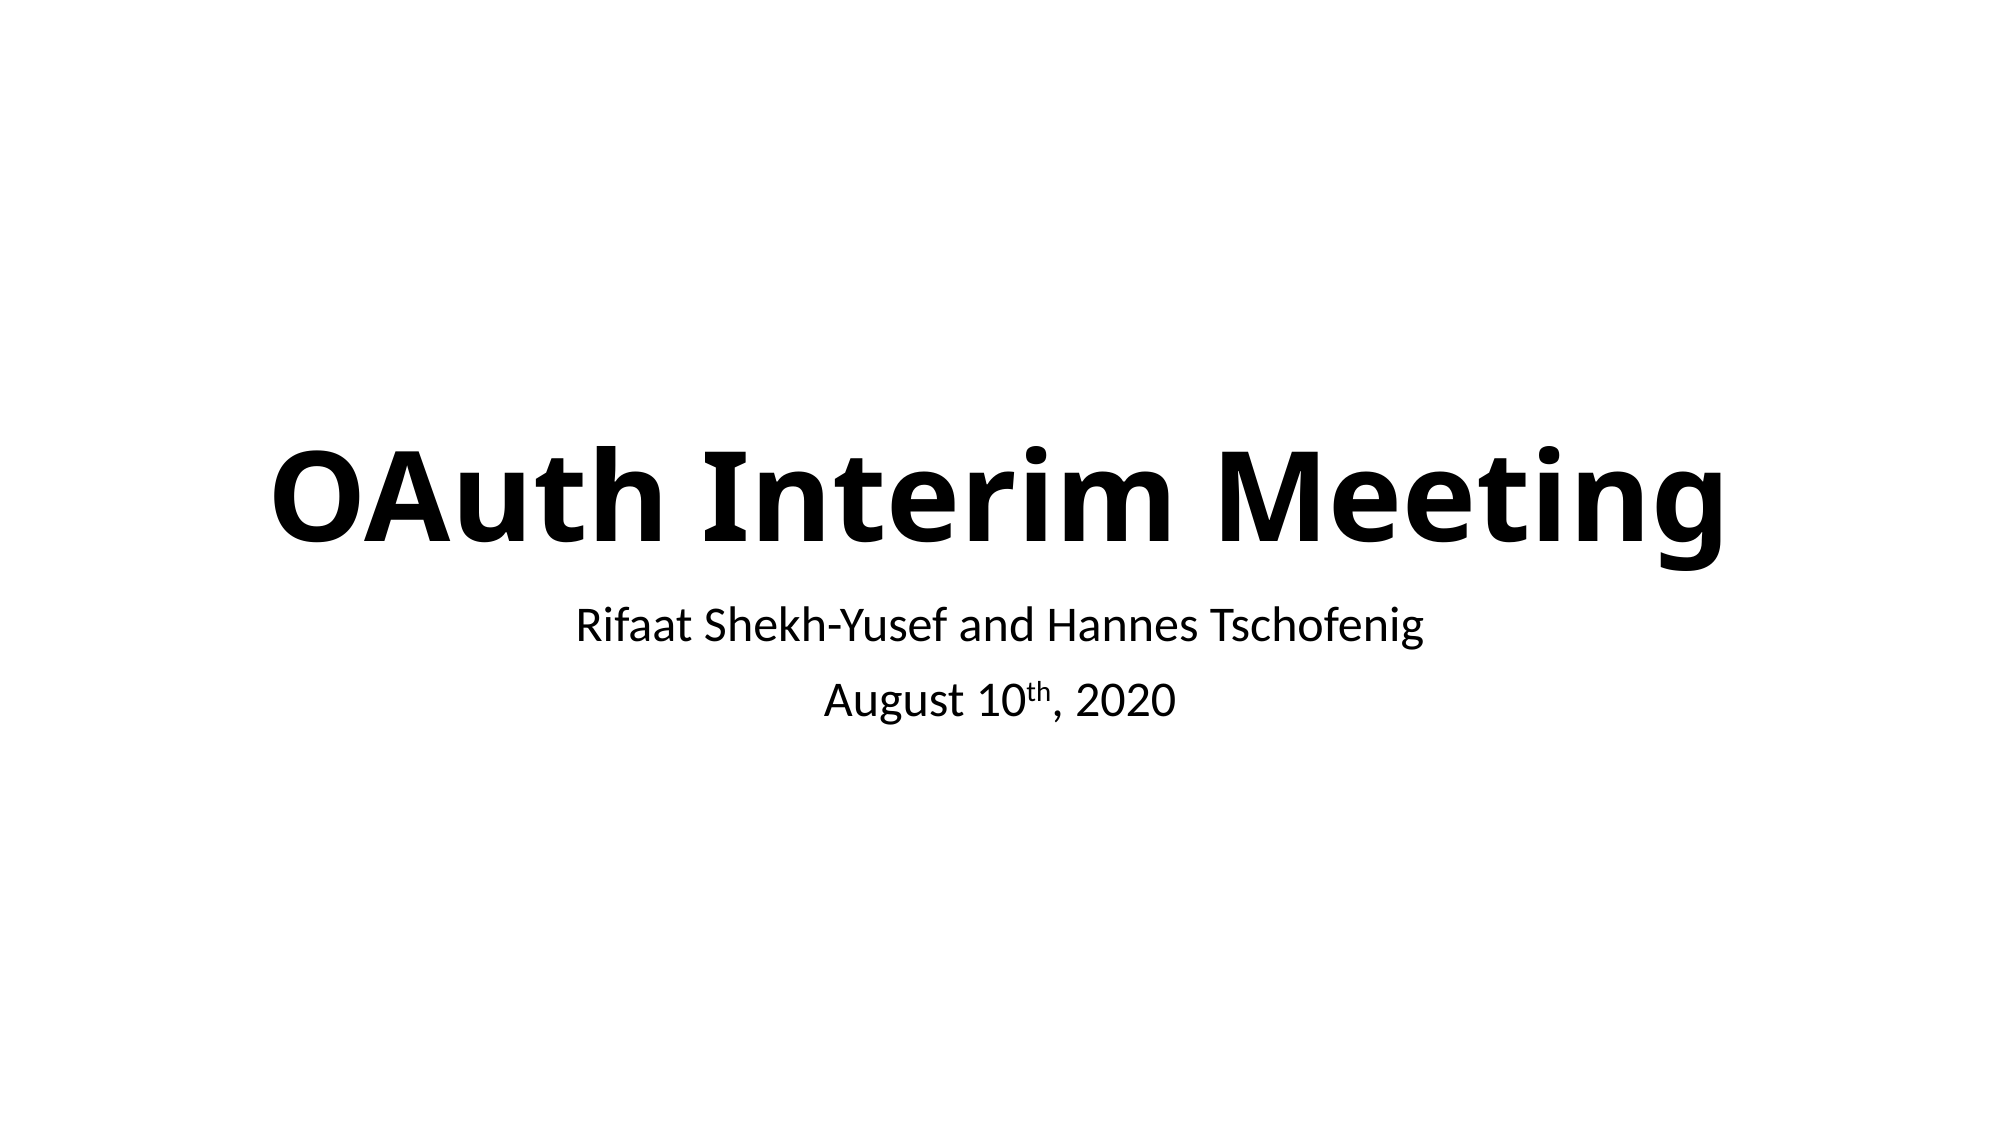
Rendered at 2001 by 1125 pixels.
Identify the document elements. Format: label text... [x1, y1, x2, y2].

subtitle Rifaat Shekh-Yusef and Hannes Tschofenig August 10th, 2020 [249, 590, 1750, 863]
title OAuth Interim Meeting [249, 184, 1750, 576]
